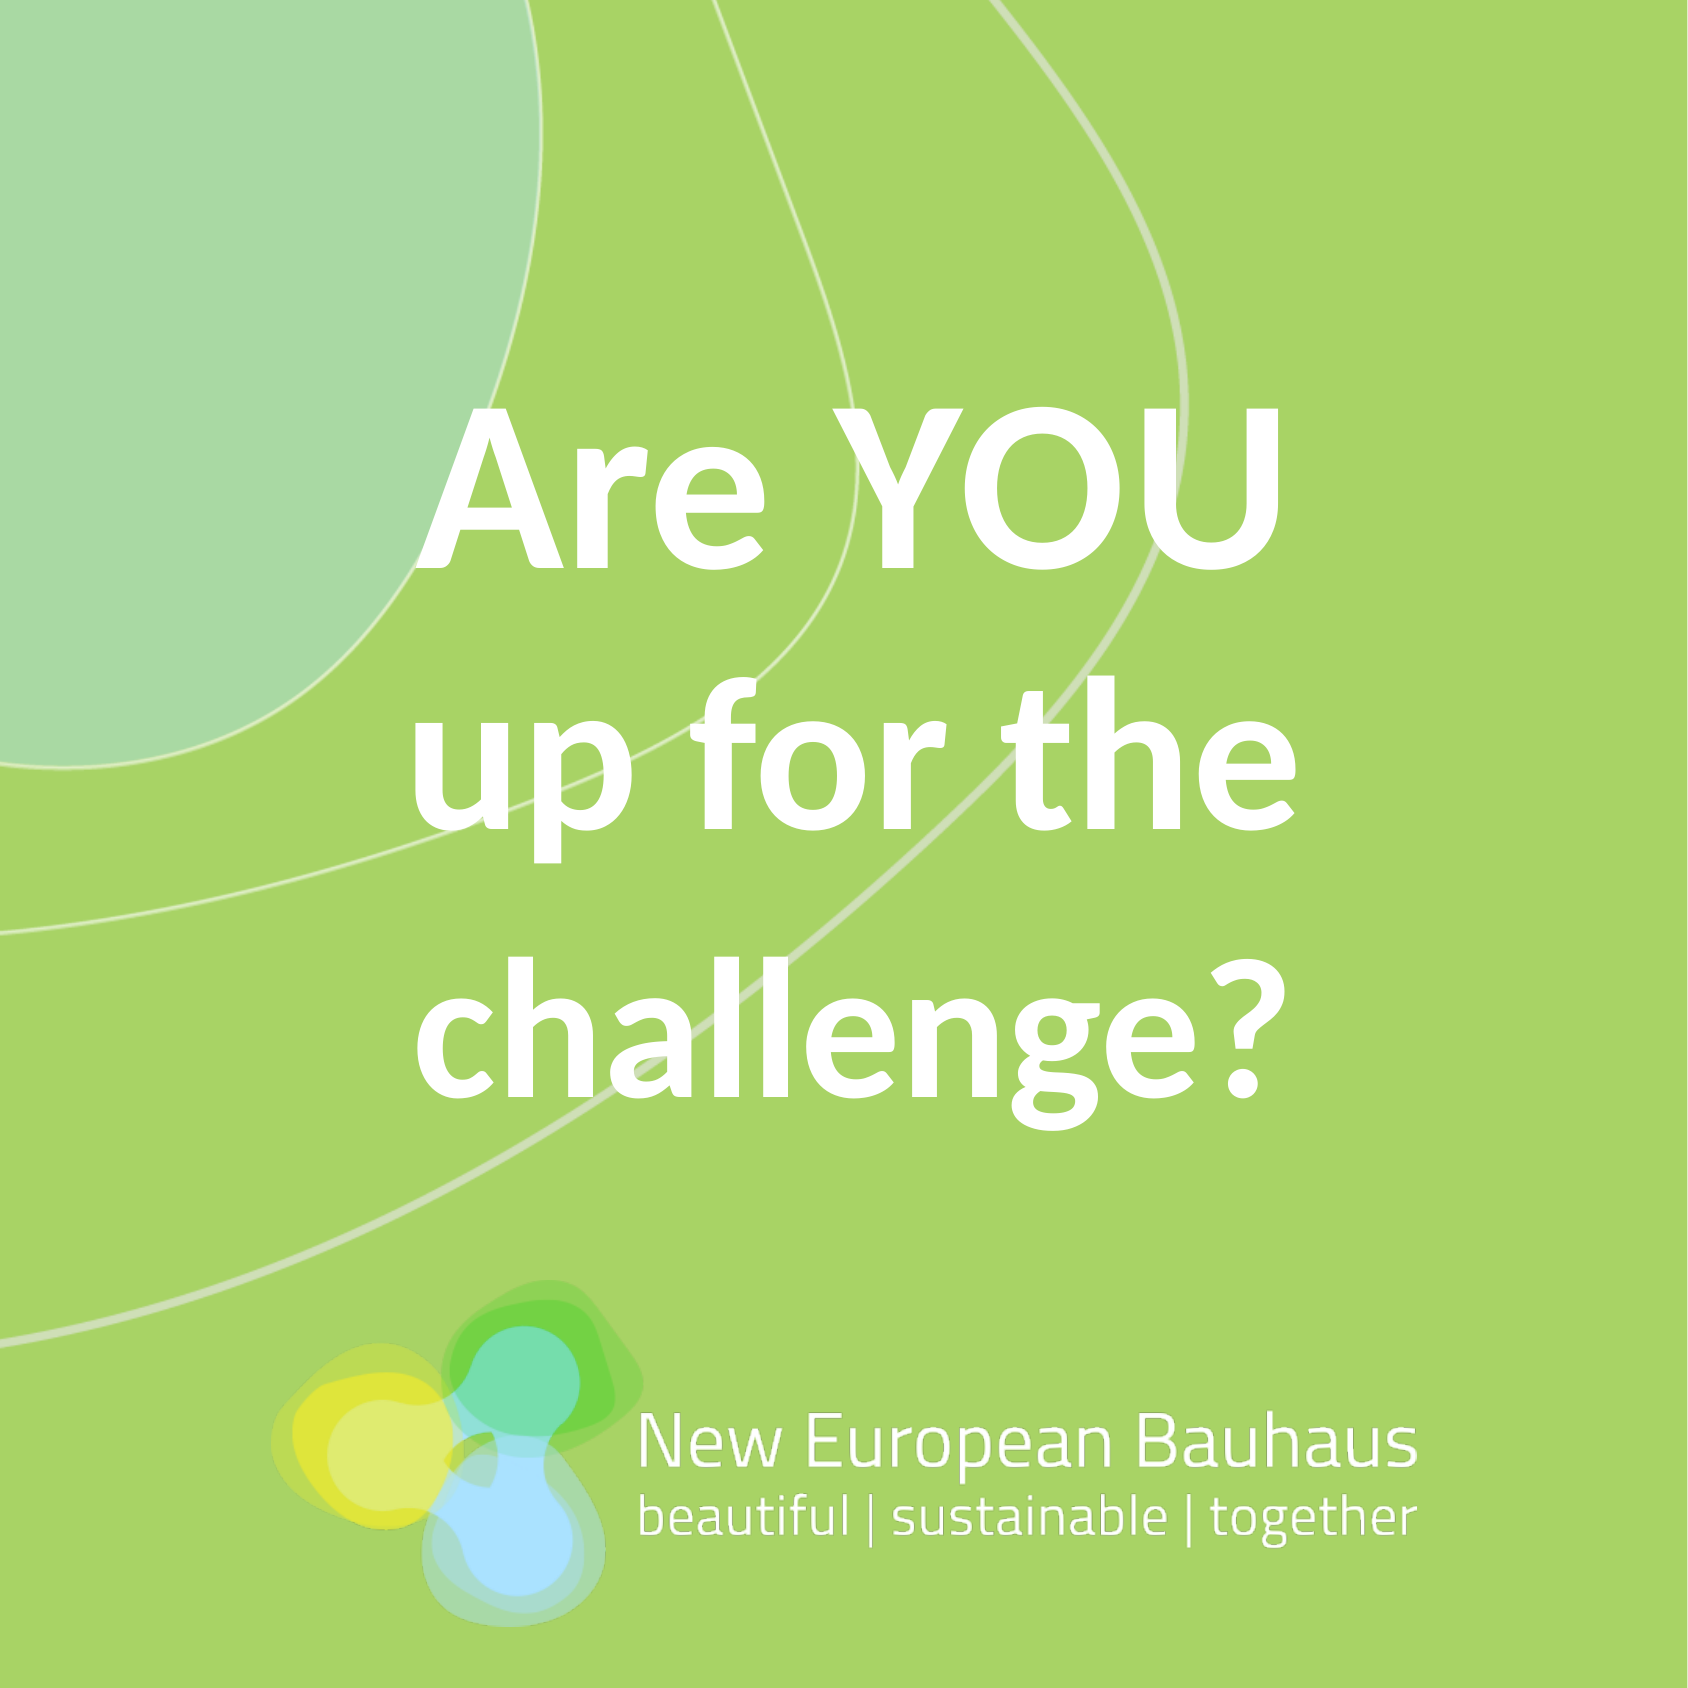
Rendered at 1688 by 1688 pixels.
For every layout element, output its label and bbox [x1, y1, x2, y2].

text_box [264, 267, 1444, 1220]
picture [0, 0, 1688, 1688]
